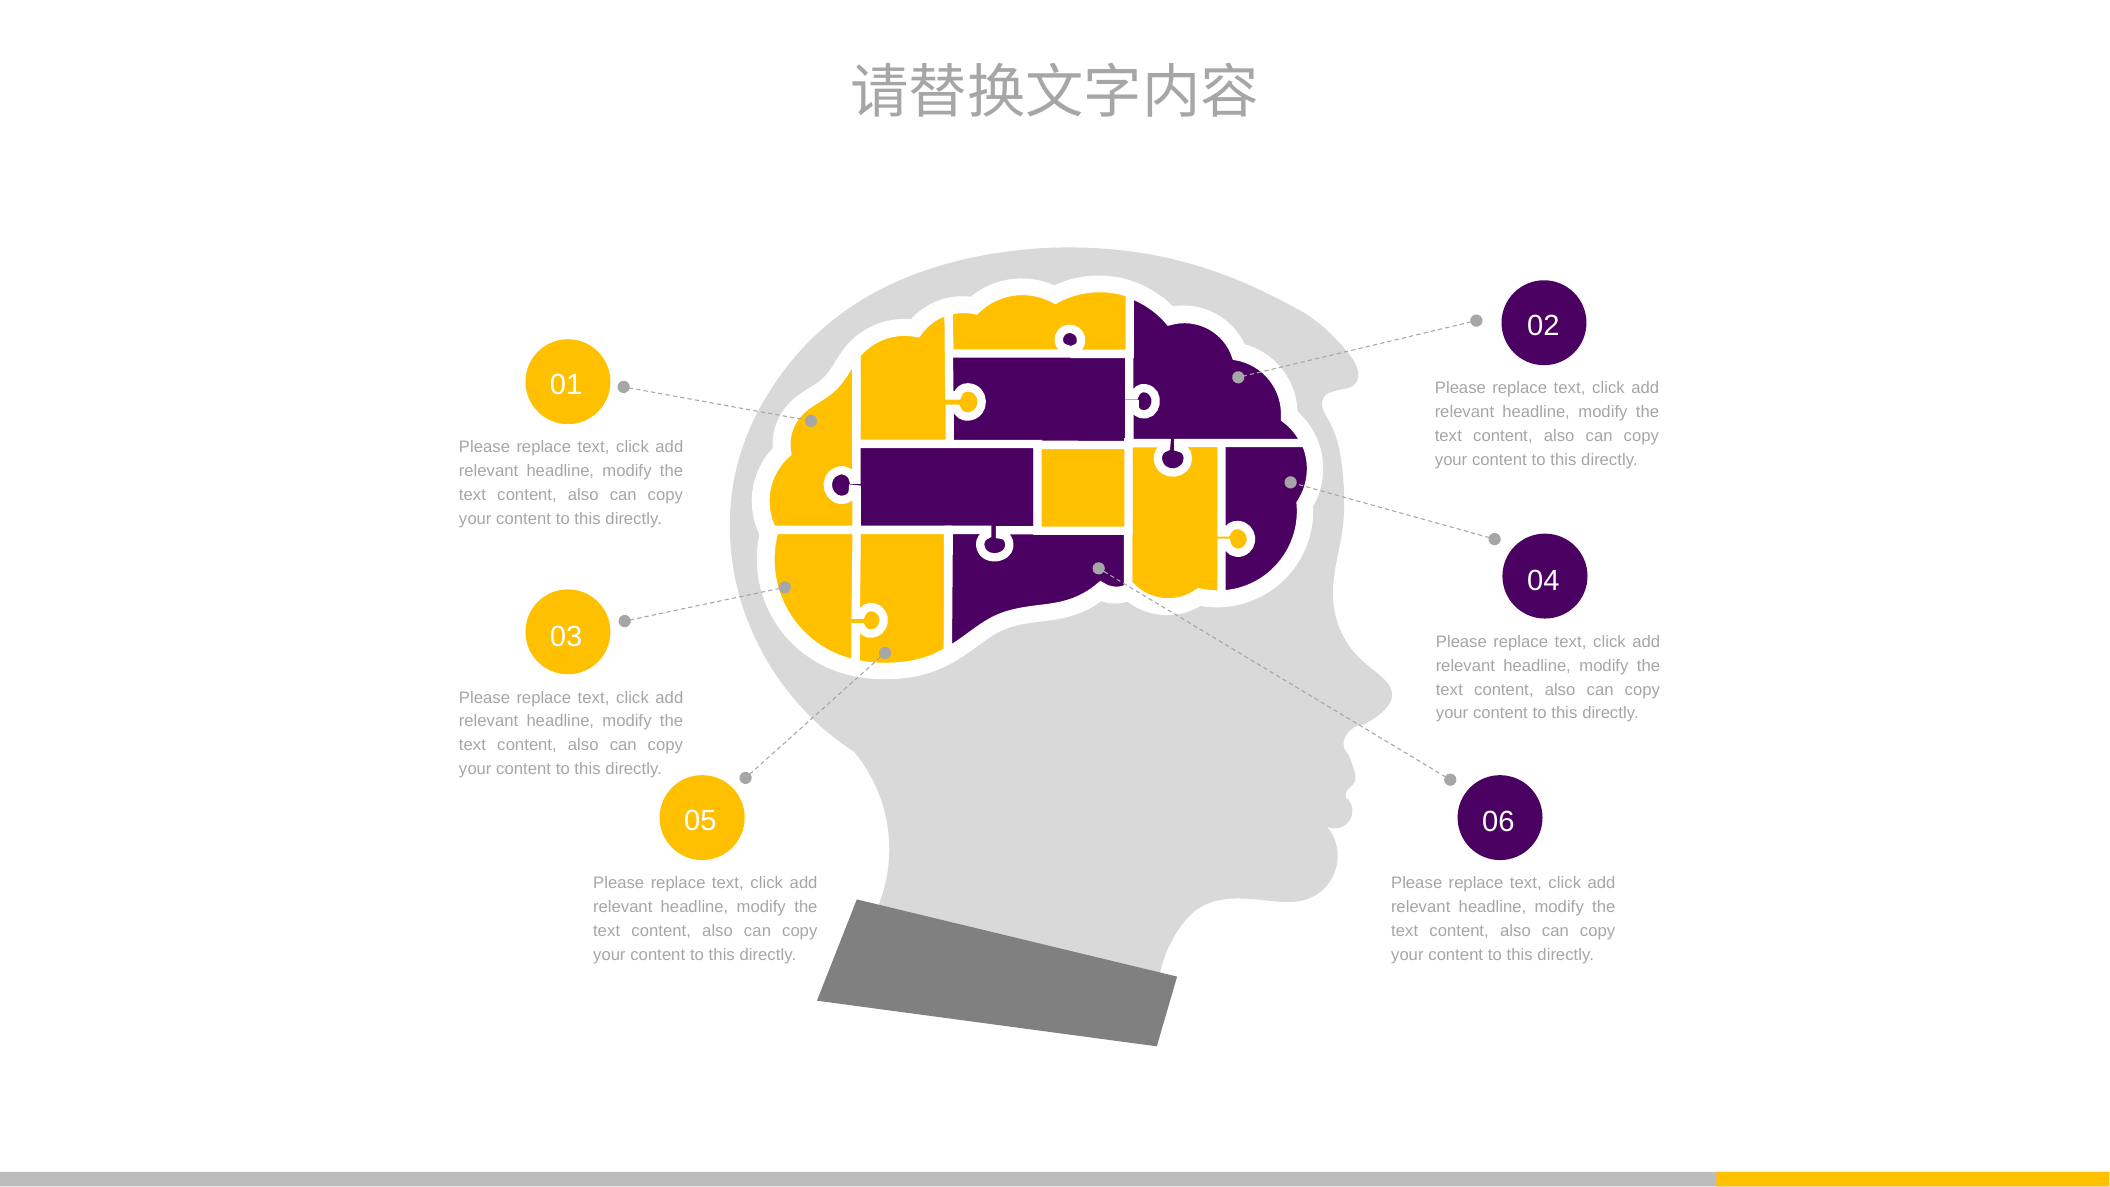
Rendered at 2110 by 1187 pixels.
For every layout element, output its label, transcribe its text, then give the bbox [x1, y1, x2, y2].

text_box [525, 339, 611, 425]
text_box 请替换文字内容 [820, 32, 1289, 124]
text_box [525, 589, 611, 675]
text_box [729, 247, 1393, 1047]
text_box [618, 615, 637, 628]
text_box [1483, 533, 1501, 546]
text_box [1457, 775, 1543, 861]
text_box [617, 380, 636, 394]
text_box Please replace text, click add relevant headline, modify the text content, also can copy your content to this directly. [458, 682, 684, 763]
text_box [659, 775, 729, 861]
text_box Please replace text, click add relevant headline, modify the text content, also can copy your content to this directly. [1434, 373, 1660, 454]
text_box 03 [537, 609, 595, 652]
text_box Please replace text, click add relevant headline, modify the text content, also can copy your content to this directly. [458, 432, 684, 513]
text_box 06 [1470, 795, 1527, 838]
text_box 02 [1515, 298, 1572, 342]
text_box 01 [537, 357, 595, 401]
text_box [1502, 533, 1588, 619]
text_box 05 [672, 793, 729, 837]
text_box Please replace text, click add relevant headline, modify the text content, also can copy your content to this directly. [593, 868, 729, 940]
text_box [1501, 280, 1587, 366]
text_box Please replace text, click add relevant headline, modify the text content, also can copy your content to this directly. [1435, 626, 1661, 698]
text_box 04 [1515, 553, 1572, 596]
text_box [1440, 773, 1457, 786]
text_box [1464, 314, 1483, 327]
text_box Please replace text, click add relevant headline, modify the text content, also can copy your content to this directly. [1393, 868, 1616, 940]
